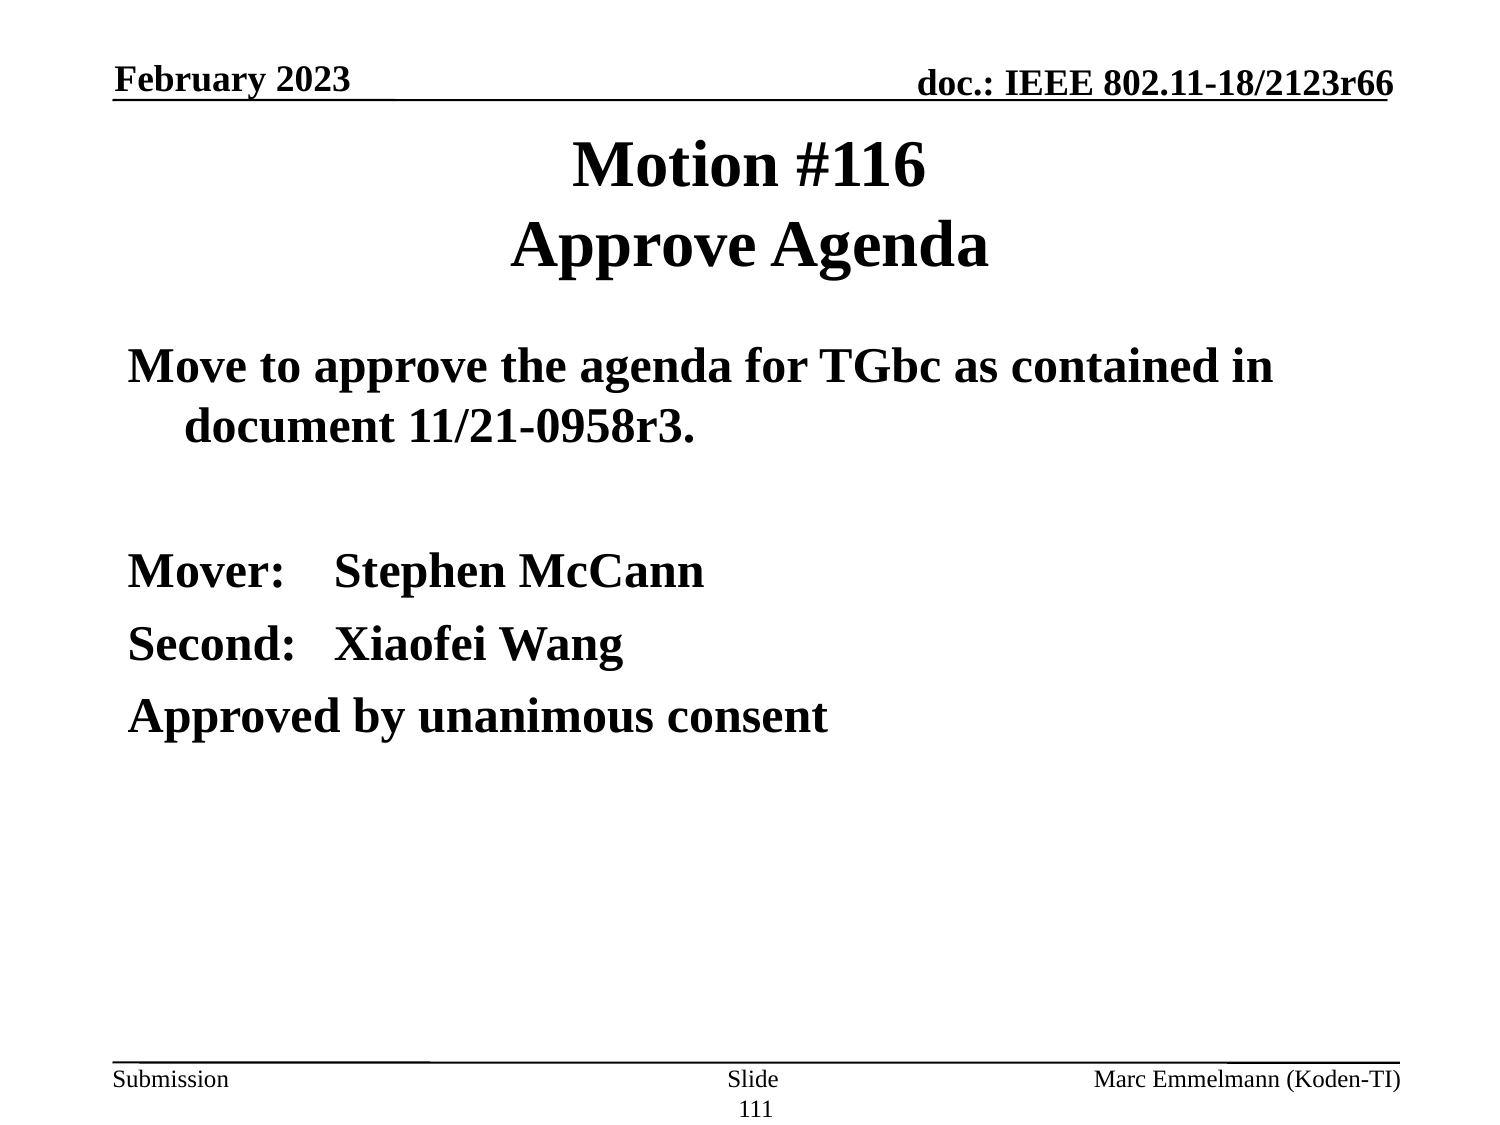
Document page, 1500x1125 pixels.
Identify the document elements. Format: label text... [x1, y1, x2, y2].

slide_number Slide 111 [712, 1061, 800, 1123]
title Motion #116 Approve Agenda [112, 112, 1388, 288]
list Move to approve the agenda for TGbc as contained in document 11/21-0958r3. Mover: Stephen McCann Second: Xiaofei Wang Approved by unanimous consent [112, 324, 1388, 1000]
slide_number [114, 54, 423, 100]
footer Marc Emmelmann (Koden-TI) [878, 1061, 1402, 1093]
